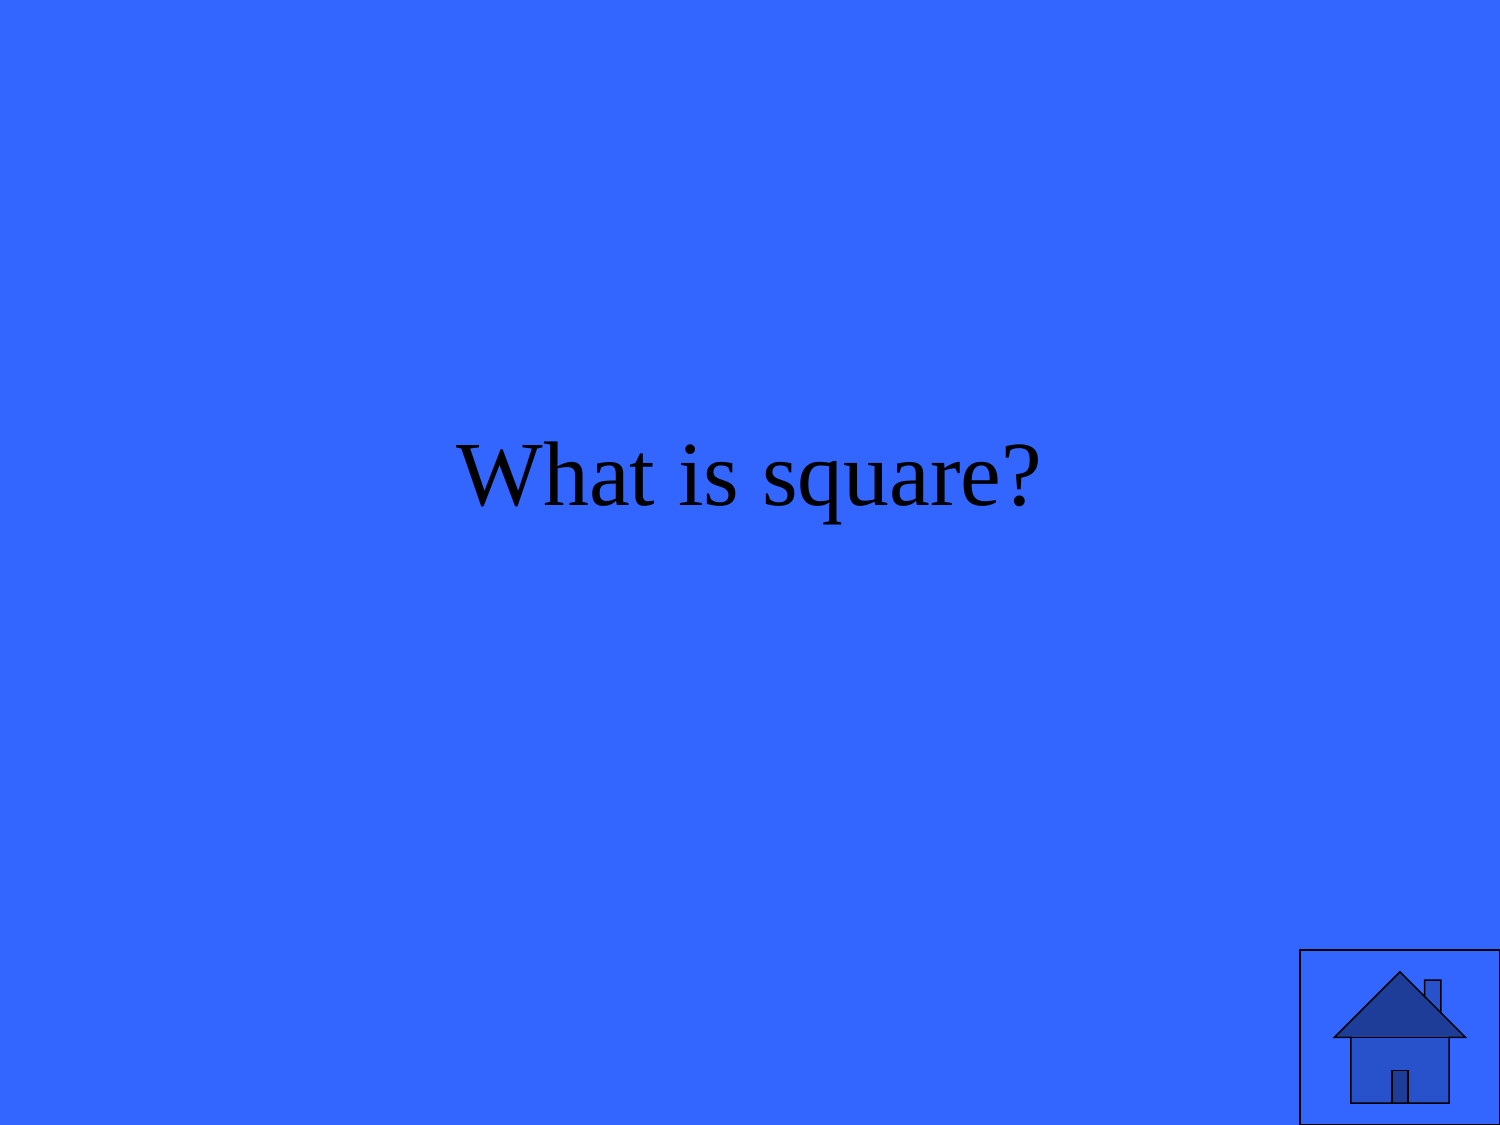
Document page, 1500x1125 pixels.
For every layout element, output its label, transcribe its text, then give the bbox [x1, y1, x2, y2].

title What is square? [112, 375, 1388, 563]
text_box [1299, 950, 1500, 1125]
